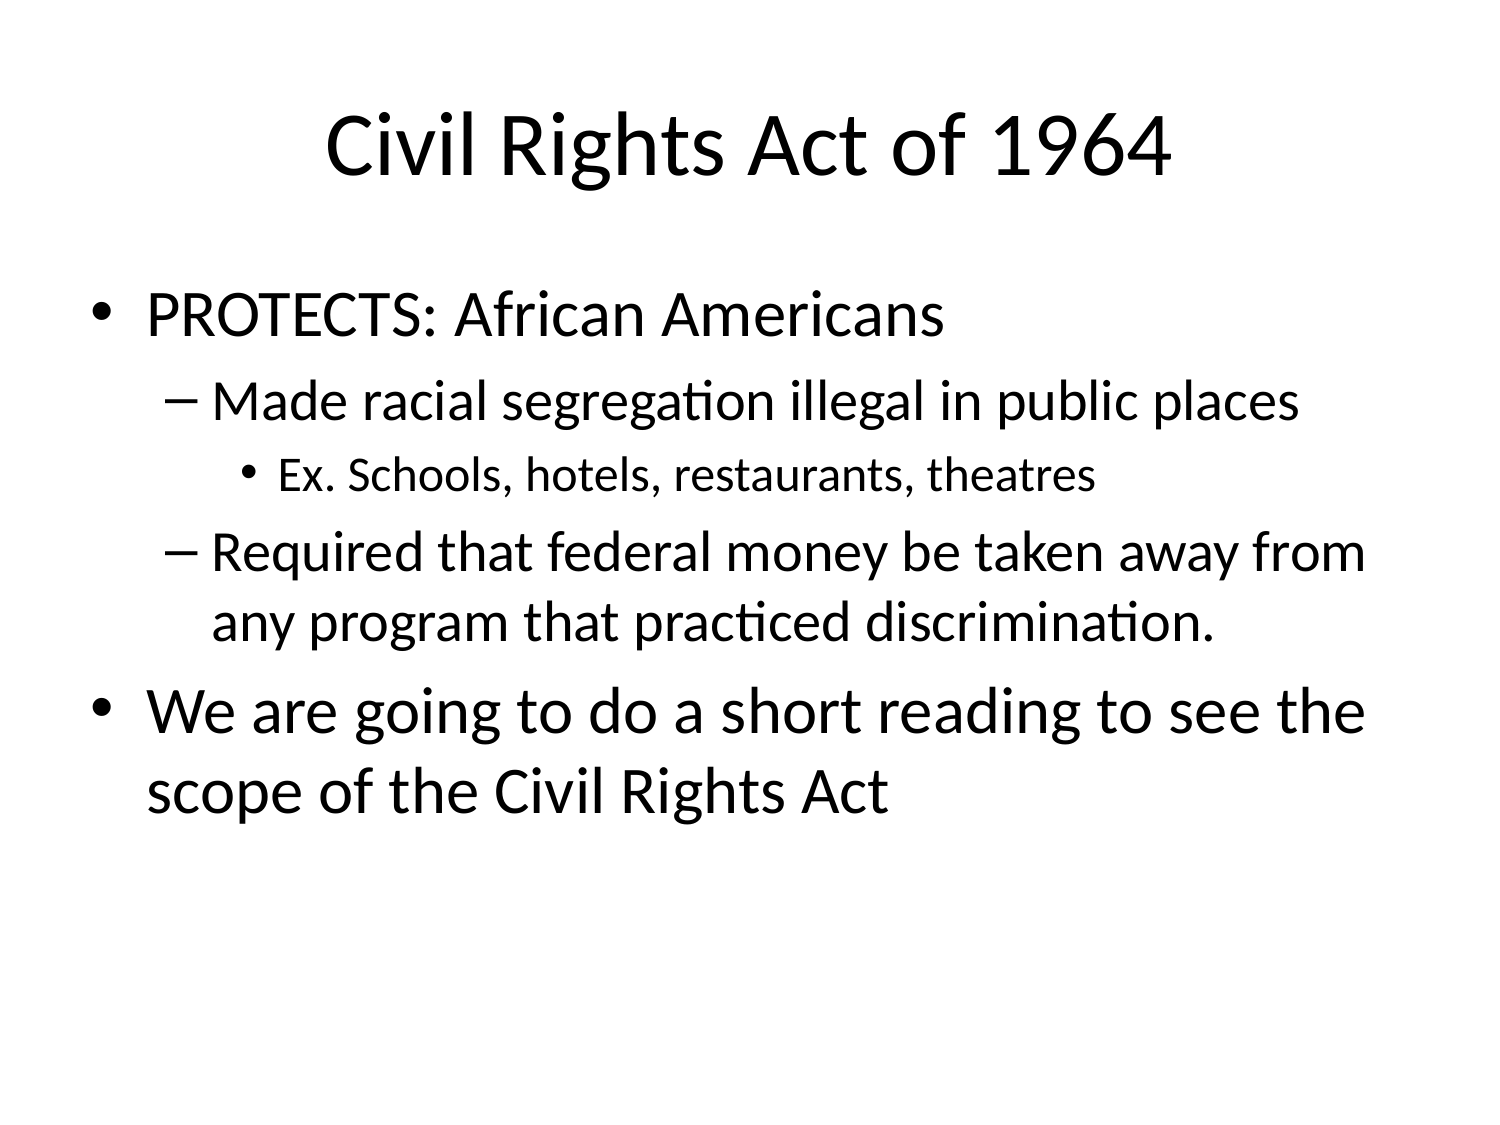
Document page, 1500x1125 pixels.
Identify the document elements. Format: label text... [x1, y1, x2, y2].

title Civil Rights Act of 1964 [75, 45, 1425, 233]
list PROTECTS: African Americans Made racial segregation illegal in public places Ex. Schools, hotels, restaurants, theatres Required that federal money be taken away from any program that practiced discrimination. We are going to do a short reading to see the scope of the Civil Rights Act [75, 262, 1425, 1005]
